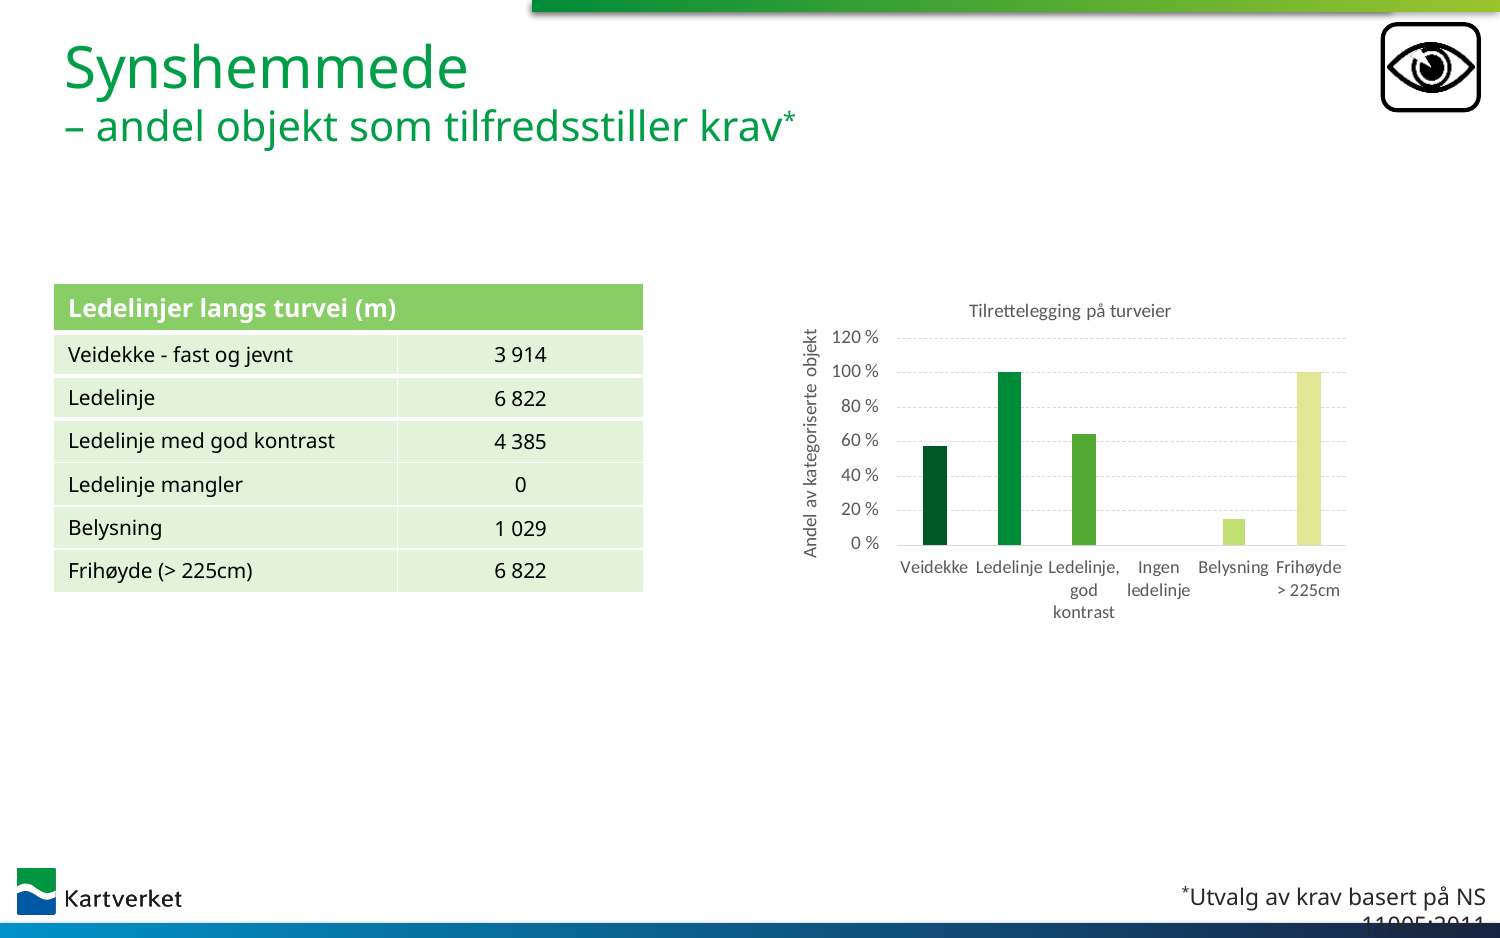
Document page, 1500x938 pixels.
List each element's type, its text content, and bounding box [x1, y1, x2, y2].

table_cell Frihøyde (> 225cm) [54, 550, 397, 592]
table_cell Ledelinje [54, 378, 397, 417]
table_cell Veidekke - fast og jevnt [54, 335, 397, 374]
table_cell Belysning [54, 507, 397, 548]
text_box Synshemmede – andel objekt som tilfredsstiller krav* [49, 24, 1431, 158]
text_box *Utvalg av krav basert på NS 11005:2011 [1068, 873, 1500, 938]
table_cell 1 029 [398, 507, 643, 548]
table_cell 6 822 [398, 378, 643, 417]
table_cell 6 822 [398, 550, 643, 592]
table_cell 4 385 [398, 421, 643, 462]
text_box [1382, 24, 1480, 111]
table_cell 3 914 [398, 335, 643, 374]
table_cell Ledelinje mangler [54, 463, 397, 505]
picture [791, 291, 1349, 630]
table_header Ledelinjer langs turvei (m) [54, 284, 643, 330]
table_cell Ledelinje med god kontrast [54, 421, 397, 462]
table_cell 0 [398, 463, 643, 505]
